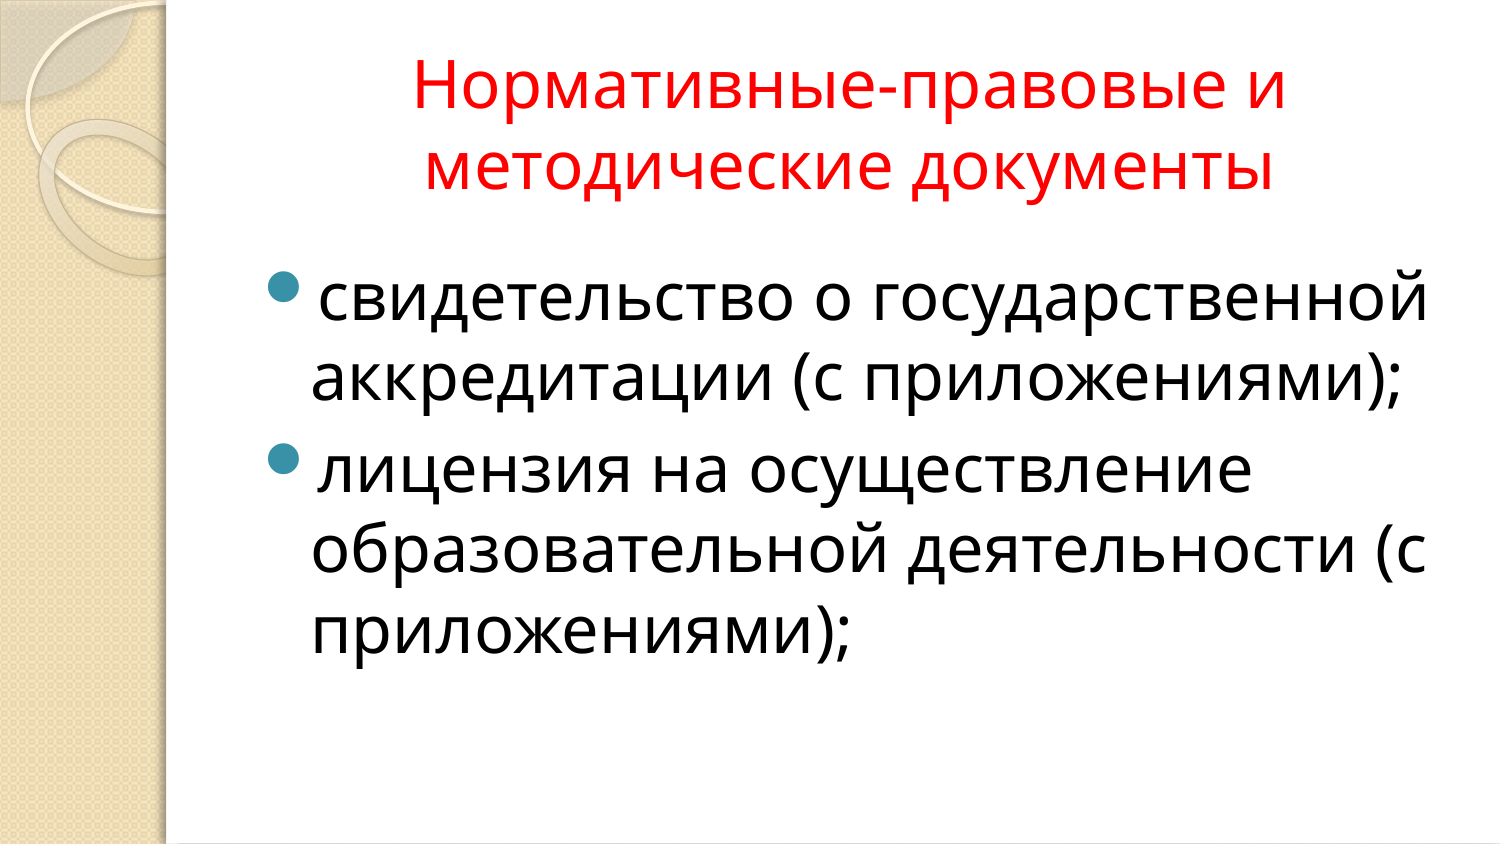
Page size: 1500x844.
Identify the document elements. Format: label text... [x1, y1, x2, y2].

title Нормативные-правовые и методические документы [235, 33, 1466, 211]
list свидетельство о государственной аккредитации (с приложениями); лицензия на осуществление образовательной деятельности (с приложениями); [235, 246, 1466, 769]
